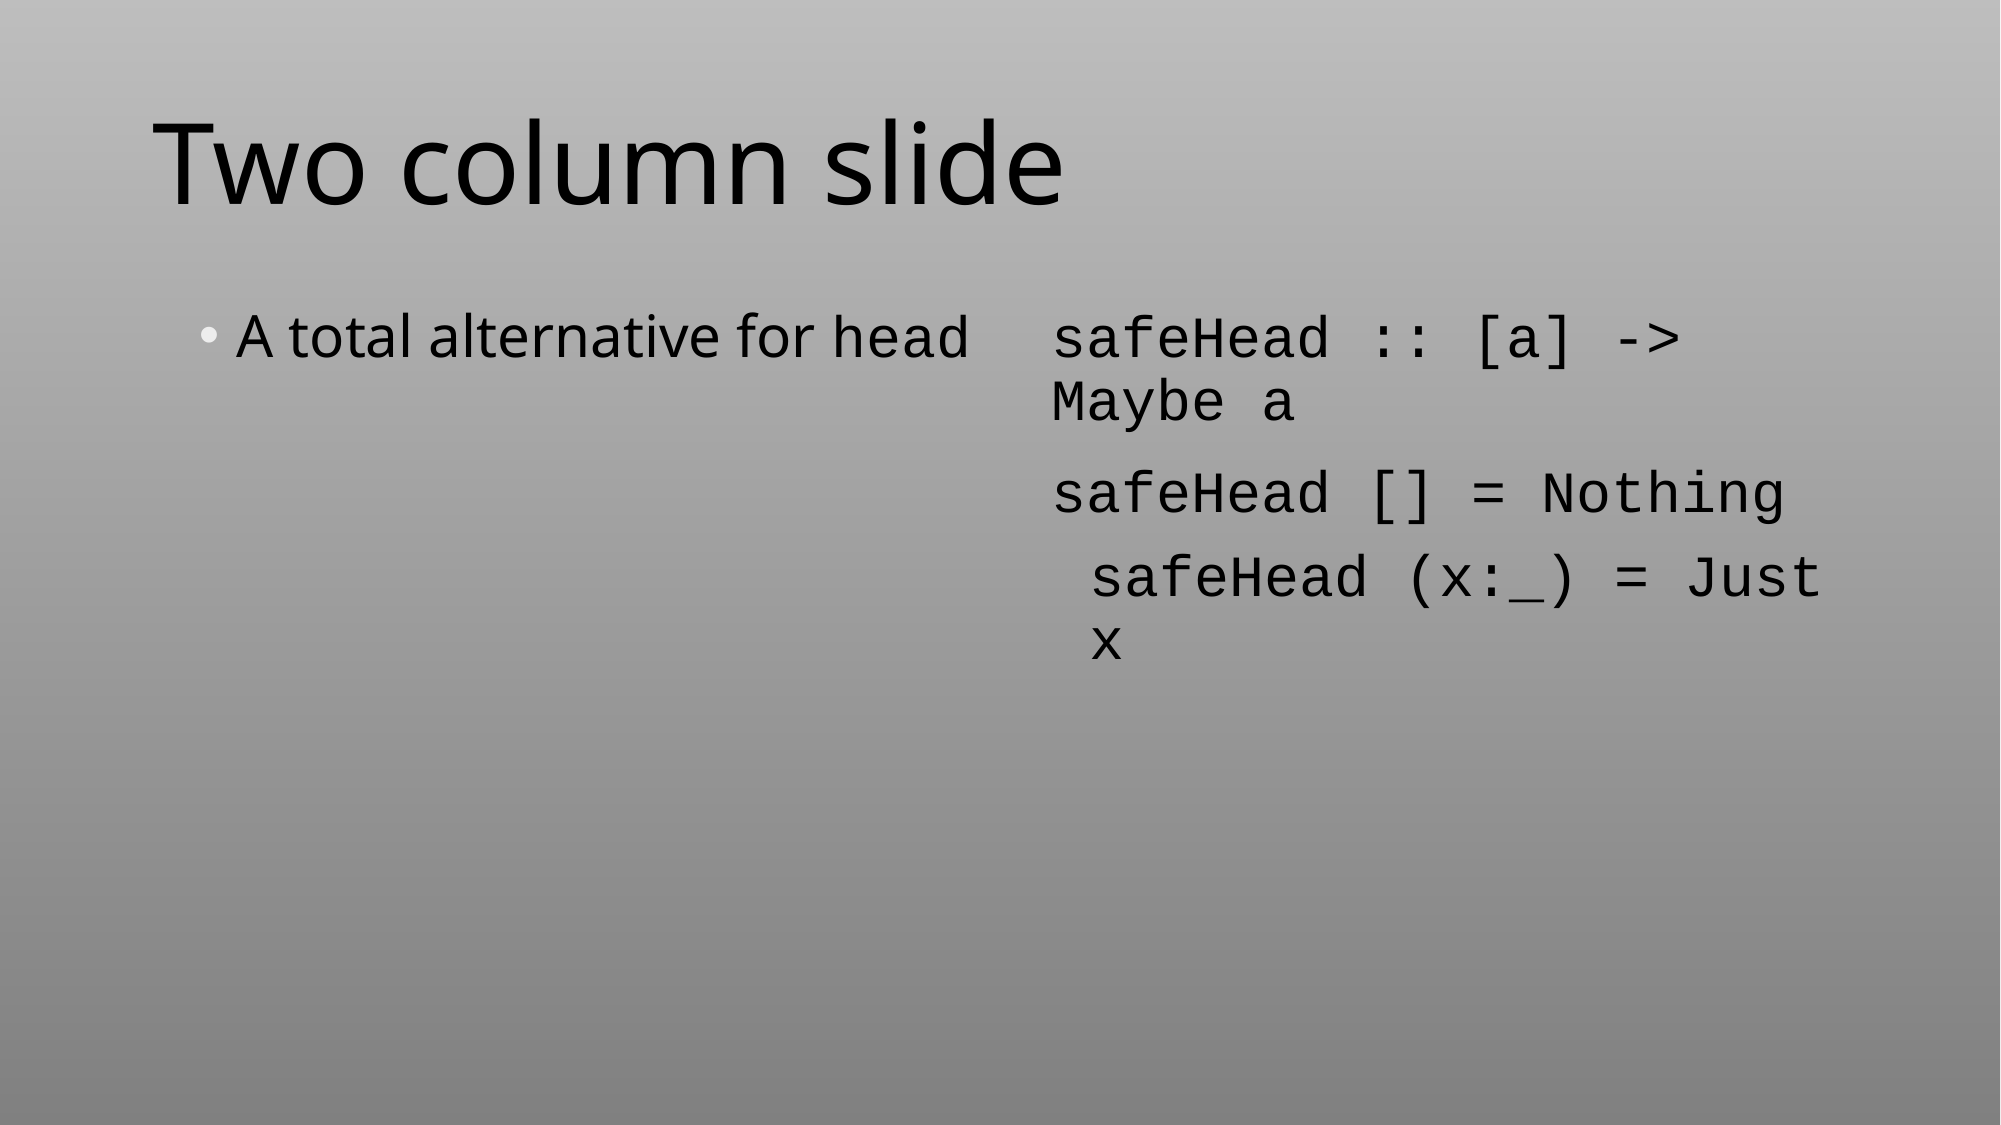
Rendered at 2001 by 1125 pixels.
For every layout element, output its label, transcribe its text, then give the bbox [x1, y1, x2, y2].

picture [0, 0, 2001, 1125]
title Two column slide [137, 59, 1863, 278]
list safeHead :: [a] -> Maybe a safeHead [] = Nothing safeHead (x:_) = Just x [1036, 299, 1863, 1014]
list A total alternative for head [183, 299, 1009, 1014]
